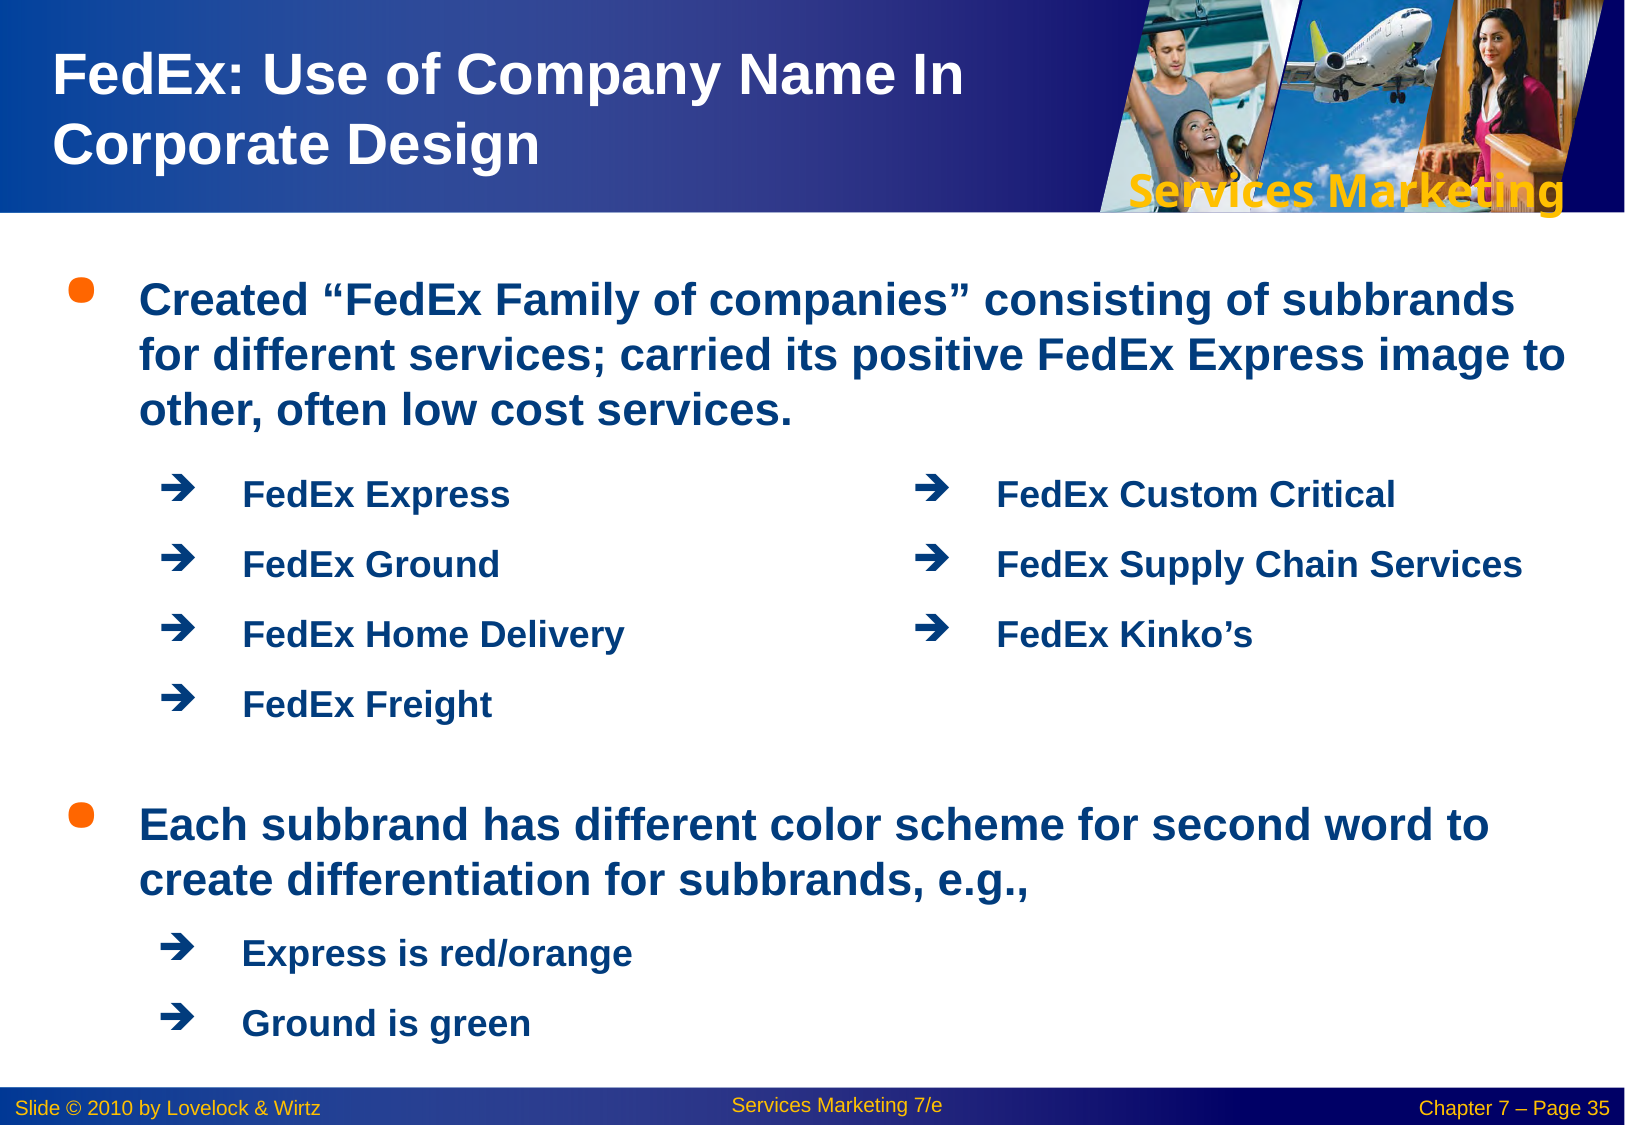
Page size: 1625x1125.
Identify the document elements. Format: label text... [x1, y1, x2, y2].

picture [1100, 0, 1604, 213]
text_box Each subbrand has different color scheme for second word to create differentiation for subbrands, e.g., Express is red/orange Ground is green [49, 787, 1588, 1050]
picture [1162, 186, 1172, 192]
text_box FedEx Express FedEx Ground FedEx Home Delivery FedEx Freight FedEx Custom Critical FedEx Supply Chain Services FedEx Kinko’s [49, 462, 1588, 780]
list Created “FedEx Family of companies” consisting of subbrands for different services; carried its positive FedEx Express image to other, often low cost services. [49, 261, 1588, 462]
picture [1546, 187, 1556, 202]
title FedEx: Use of Company Name In Corporate Design [36, 37, 1088, 176]
